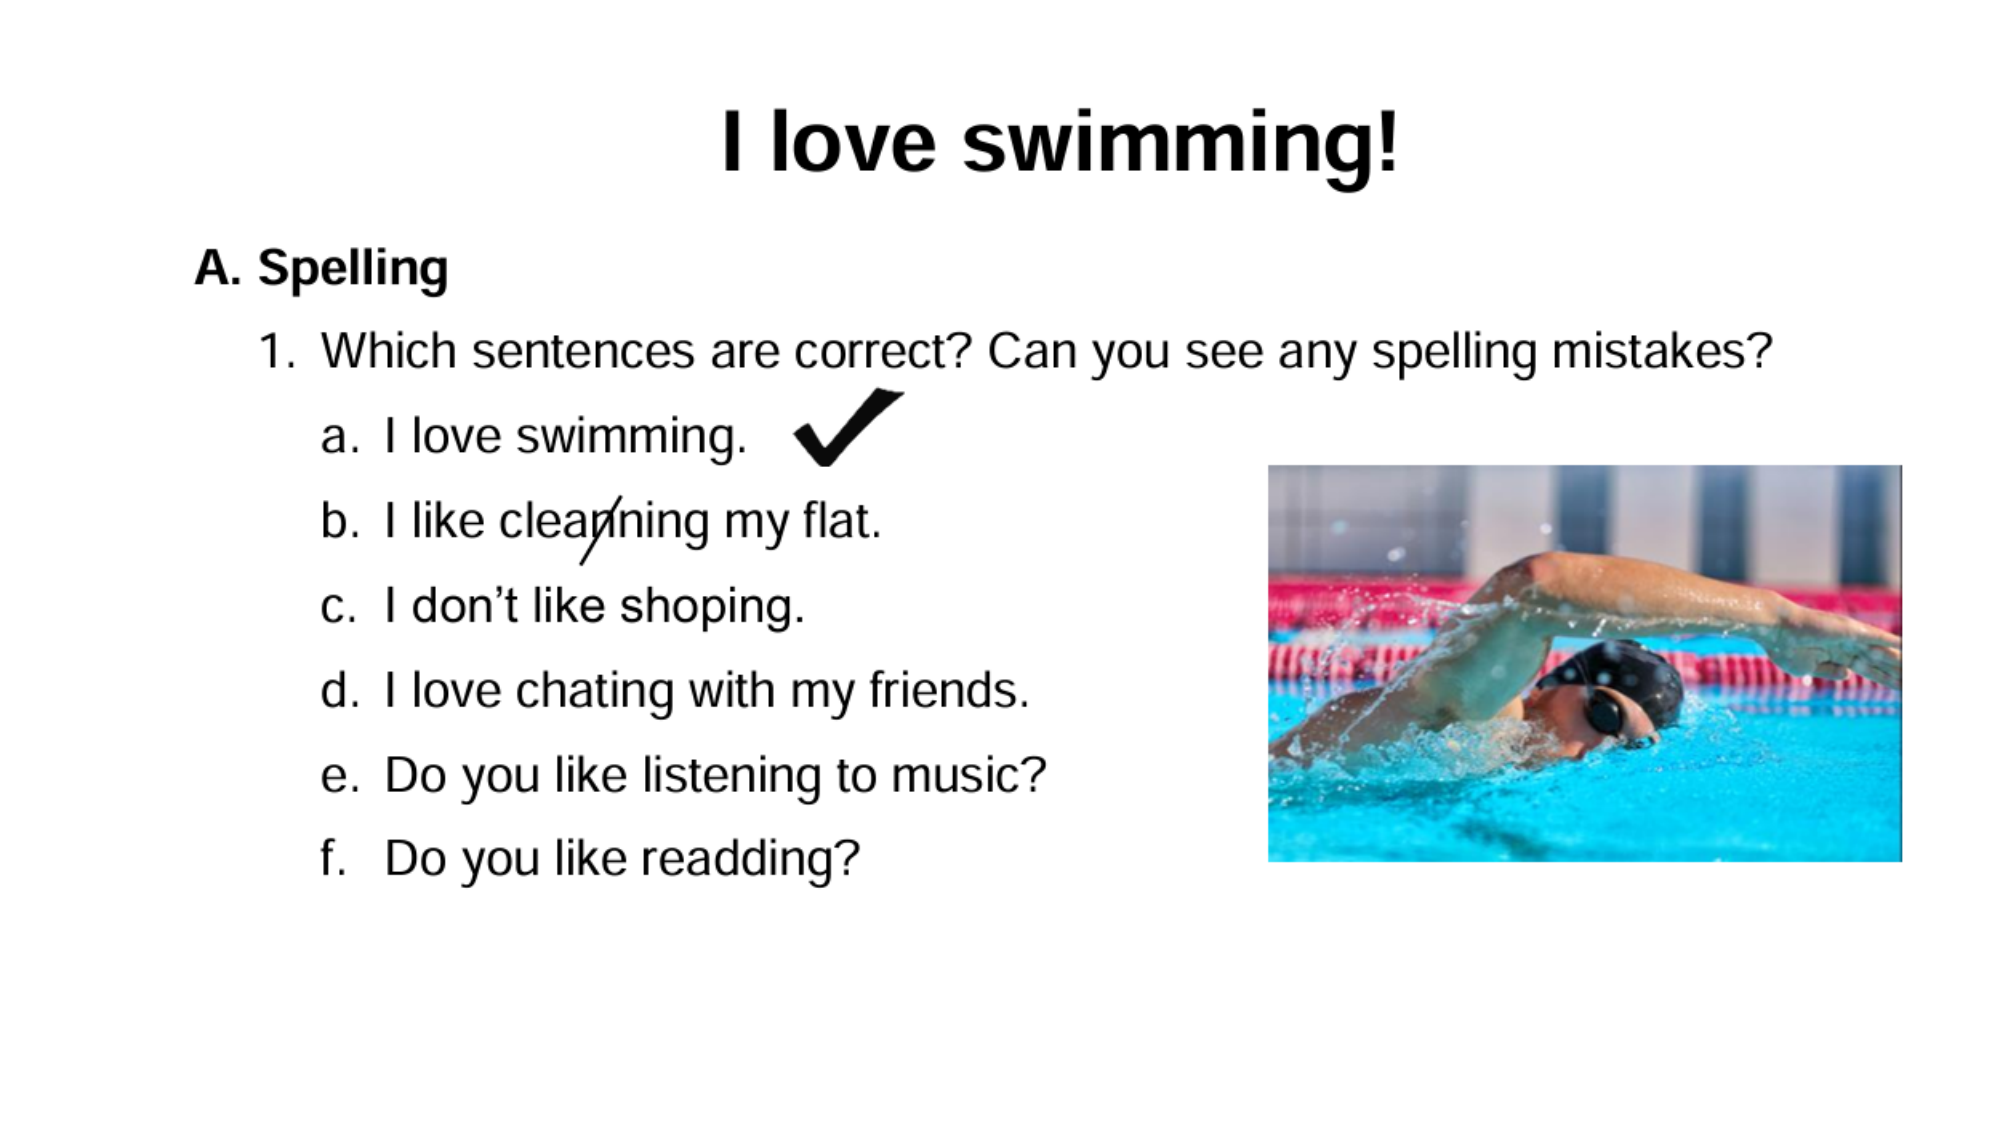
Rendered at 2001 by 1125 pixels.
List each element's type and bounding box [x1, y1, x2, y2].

picture [98, 45, 1957, 937]
